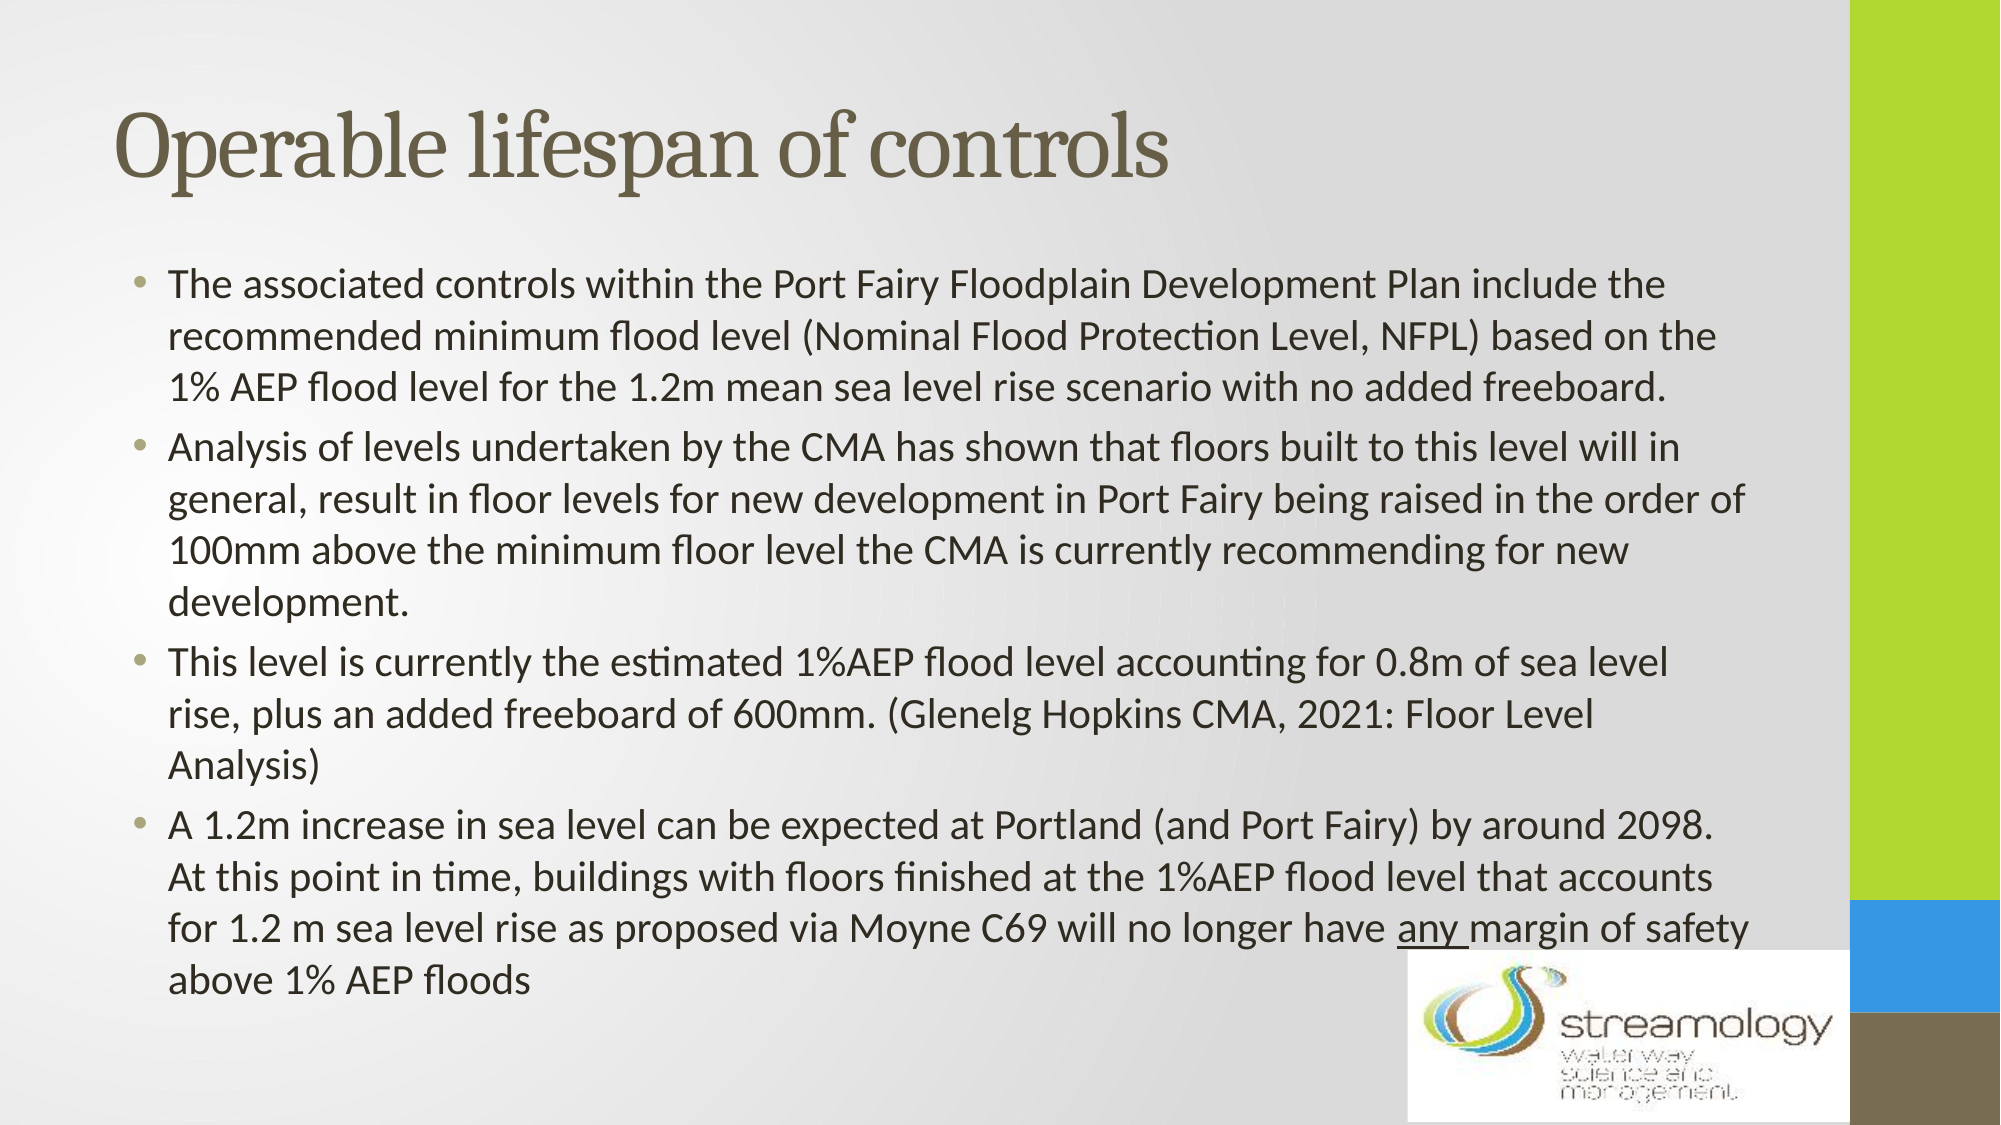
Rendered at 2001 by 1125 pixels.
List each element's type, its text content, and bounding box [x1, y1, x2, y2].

list The associated controls within the Port Fairy Floodplain Development Plan include the recommended minimum flood level (Nominal Flood Protection Level, NFPL) based on the 1% AEP flood level for the 1.2m mean sea level rise scenario with no added freeboard. Analysis of levels undertaken by the CMA has shown that floors built to this level will in general, result in floor levels for new development in Port Fairy being raised in the order of 100mm above the minimum floor level the CMA is currently recommending for new development. This level is currently the estimated 1%AEP flood level accounting for 0.8m of sea level rise, plus an added freeboard of 600mm. (Glenelg Hopkins CMA, 2021: Floor Level Analysis) A 1.2m increase in sea level can be expected at Portland (and Port Fairy) by around 2098. At this point in time, buildings with floors finished at the 1%AEP flood level that accounts for 1.2 m sea level rise as proposed via Moyne C69 will no longer have any margin of safety above 1% AEP floods [99, 247, 1767, 1050]
title Operable lifespan of controls [99, 45, 1767, 233]
picture [1407, 950, 1850, 1122]
